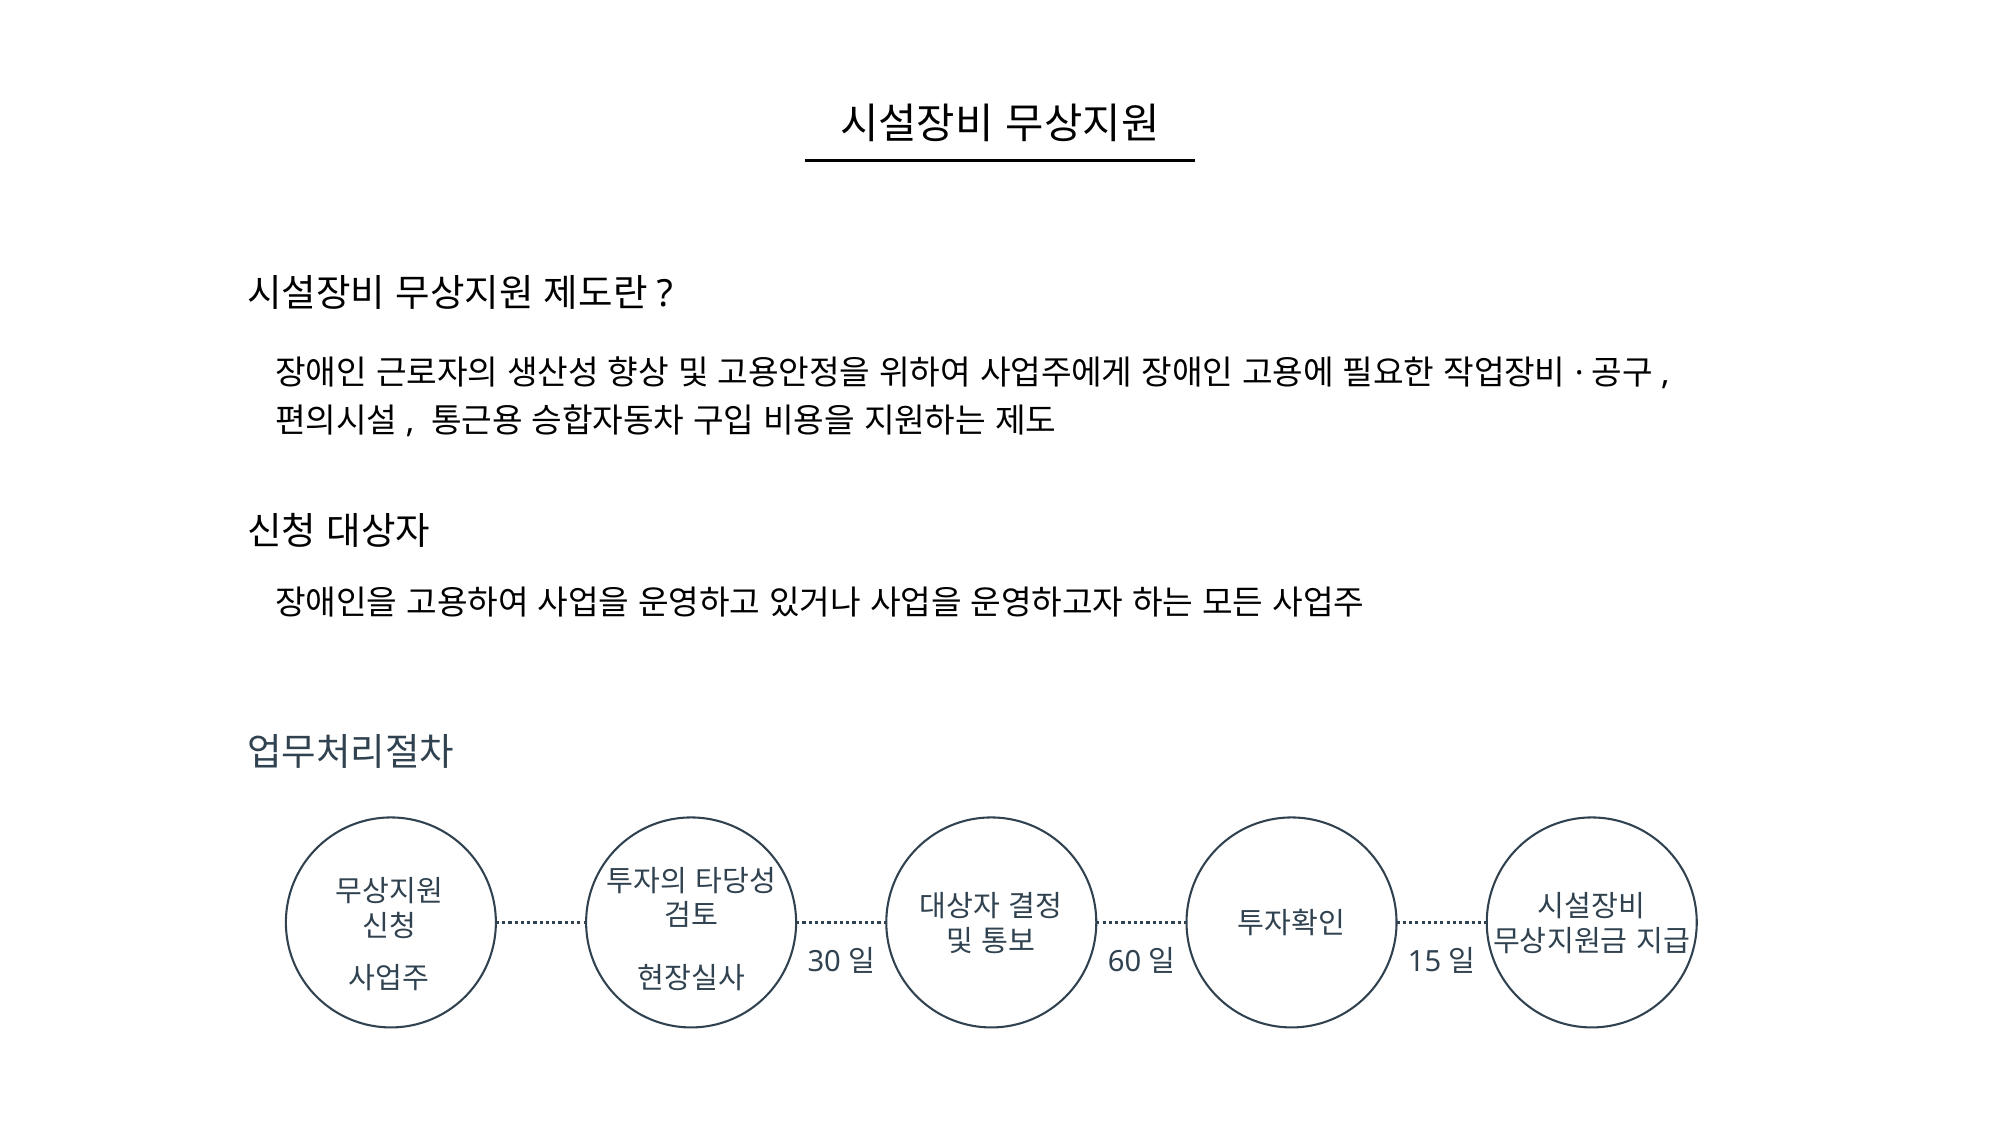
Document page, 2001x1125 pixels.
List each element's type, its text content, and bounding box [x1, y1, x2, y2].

text_box [885, 882, 893, 963]
text_box 투자확인 [1136, 897, 1437, 947]
text_box [894, 965, 1089, 1029]
text_box [585, 893, 791, 1001]
text_box [320, 1002, 461, 1029]
text_box [610, 816, 773, 854]
text_box 시설장비 무상지원 [727, 89, 1273, 154]
text_box 투자의 타당성 검토 [589, 854, 795, 940]
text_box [232, 499, 1768, 630]
text_box [1495, 816, 1689, 879]
text_box 15일 [1392, 935, 1492, 986]
text_box [621, 1002, 762, 1029]
text_box [1494, 965, 1689, 1029]
text_box 사업주 [317, 945, 462, 1002]
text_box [232, 261, 1768, 448]
text_box 60일 [1091, 935, 1192, 986]
text_box 무상지원 신청 [292, 865, 487, 950]
text_box [894, 816, 1089, 879]
text_box 현장실사 [619, 945, 764, 1002]
text_box 30일 [791, 935, 891, 986]
text_box 업무처리절차 [232, 720, 830, 781]
text_box 대상자 결정 및 통보 [893, 879, 1090, 965]
text_box [462, 877, 497, 1002]
text_box [1188, 816, 1395, 897]
text_box [1192, 947, 1392, 1029]
text_box [301, 816, 481, 865]
text_box [1090, 883, 1098, 962]
text_box 시설장비 무상지원금 지급 [1437, 879, 1747, 965]
text_box [284, 884, 317, 999]
